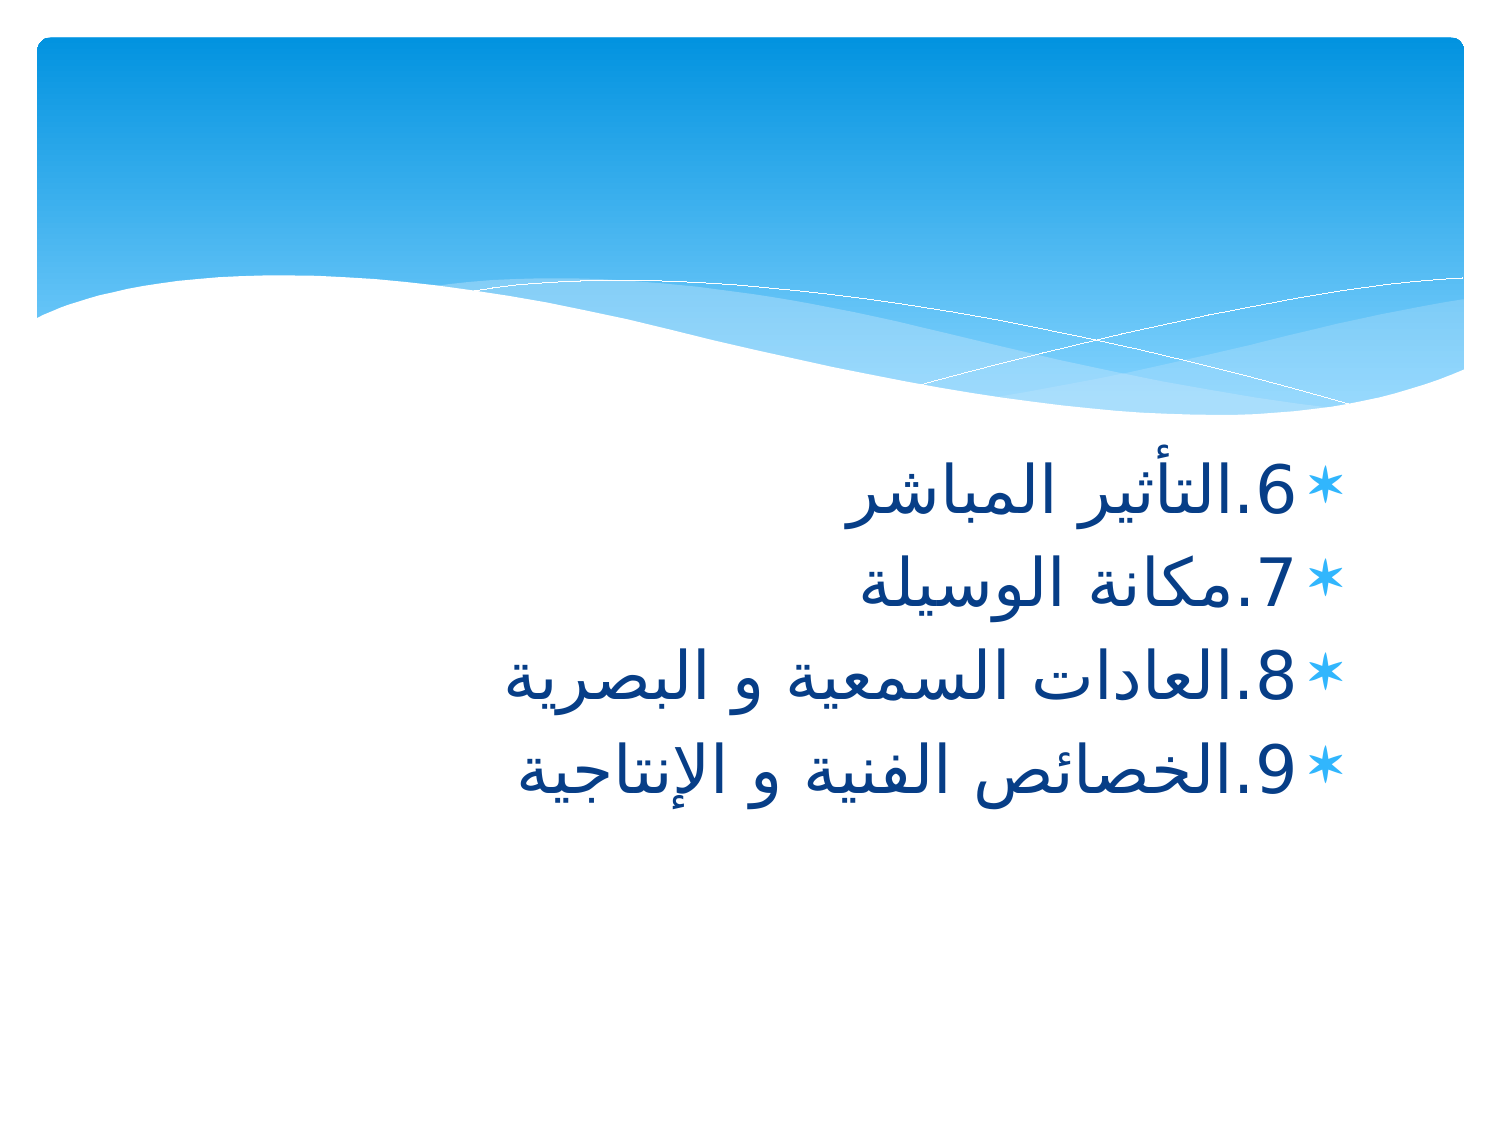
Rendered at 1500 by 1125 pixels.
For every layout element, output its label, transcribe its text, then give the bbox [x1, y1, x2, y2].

list 6.التأثير المباشر 7.مكانة الوسيلة 8.العادات السمعية و البصرية 9.الخصائص الفنية و الإنتاجية [143, 438, 1359, 1005]
